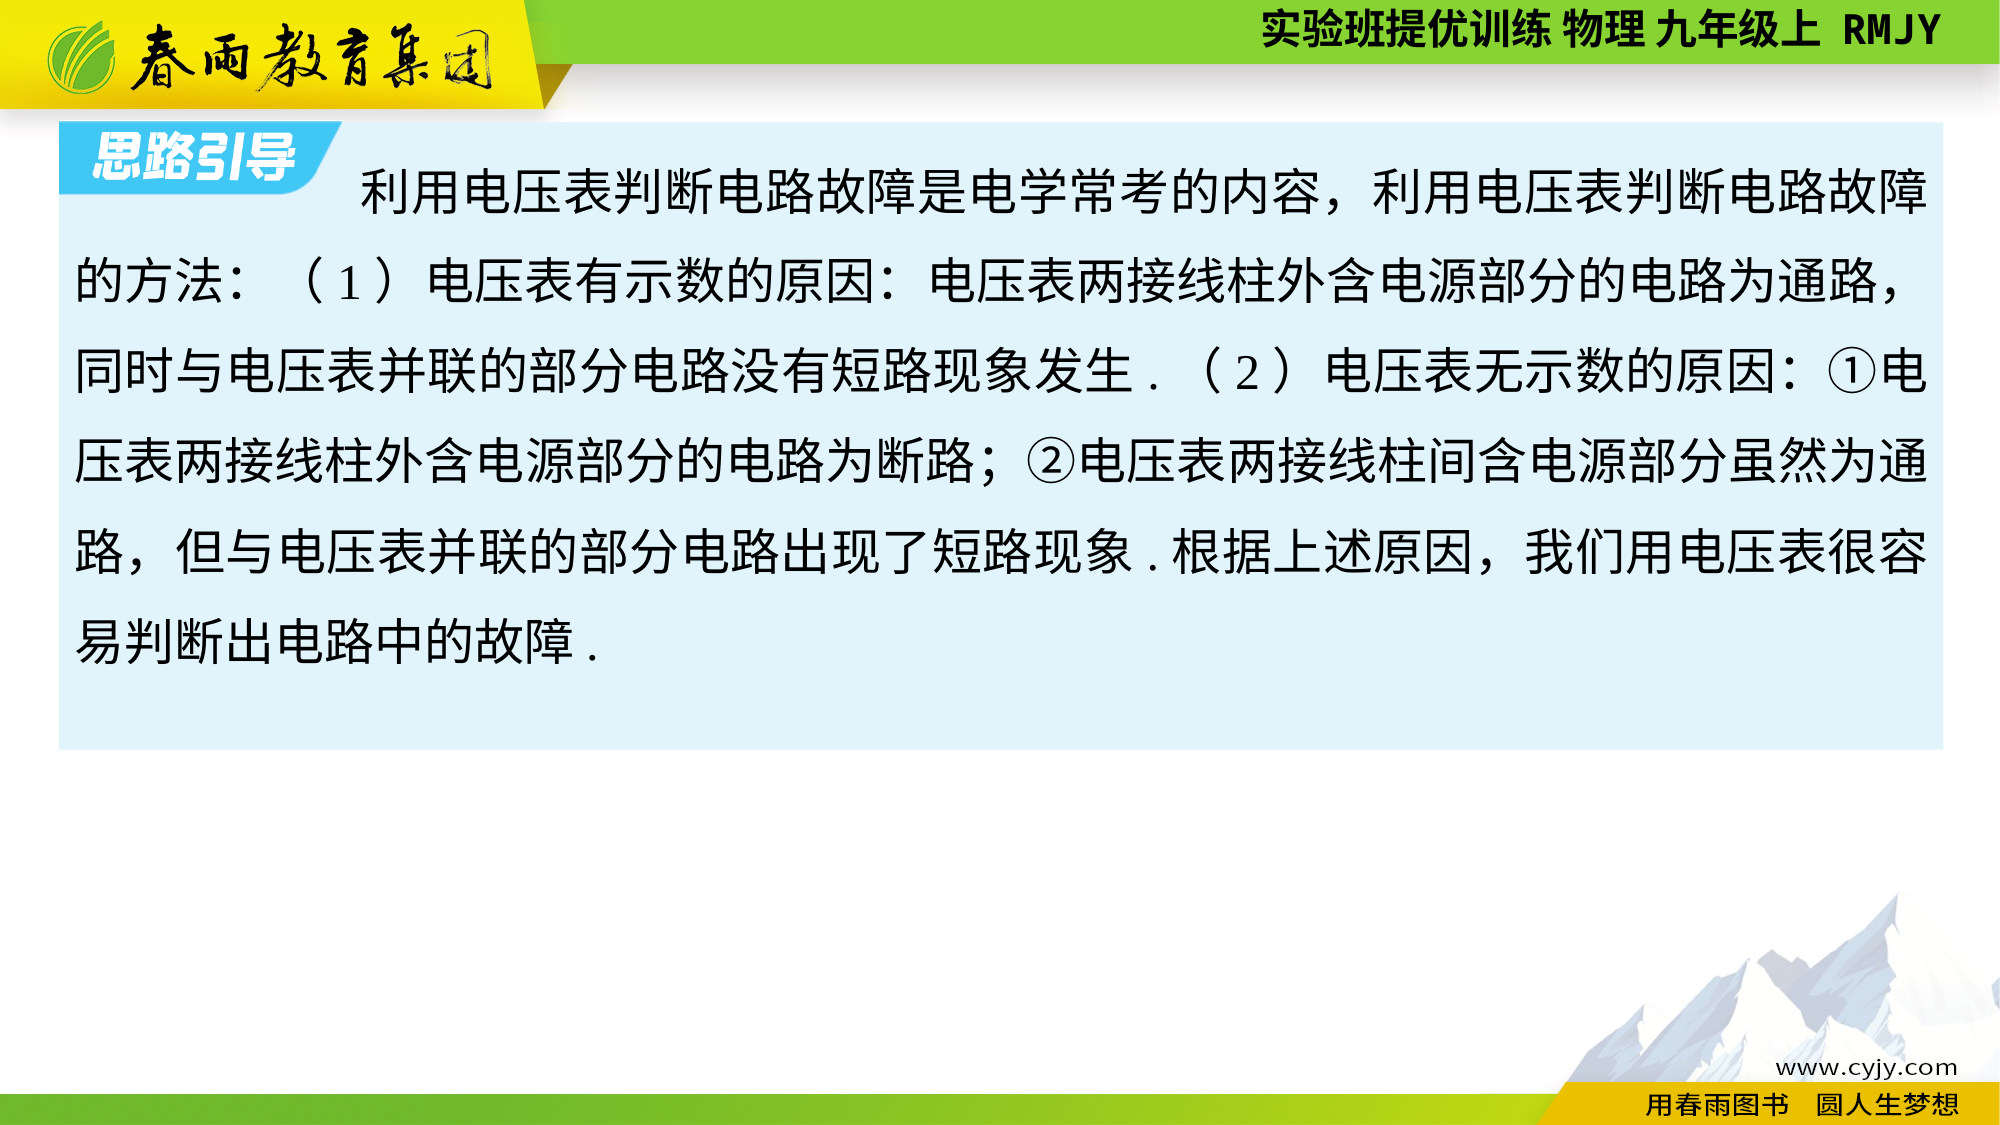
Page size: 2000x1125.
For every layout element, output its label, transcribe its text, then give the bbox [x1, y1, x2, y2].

list 利用电压表判断电路故障是电学常考的内容，利用电压表判断电路故障的方法：（1）电压表有示数的原因：电压表两接线柱外含电源部分的电路为通路，同时与电压表并联的部分电路没有短路现象发生.（2）电压表无示数的原因：①电压表两接线柱外含电源部分的电路为断路；②电压表两接线柱间含电源部分虽然为通路，但与电压表并联的部分电路出现了短路现象.根据上述原因，我们用电压表很容易判断出电路中的故障. [59, 122, 1944, 750]
picture [0, 0, 2000, 1125]
